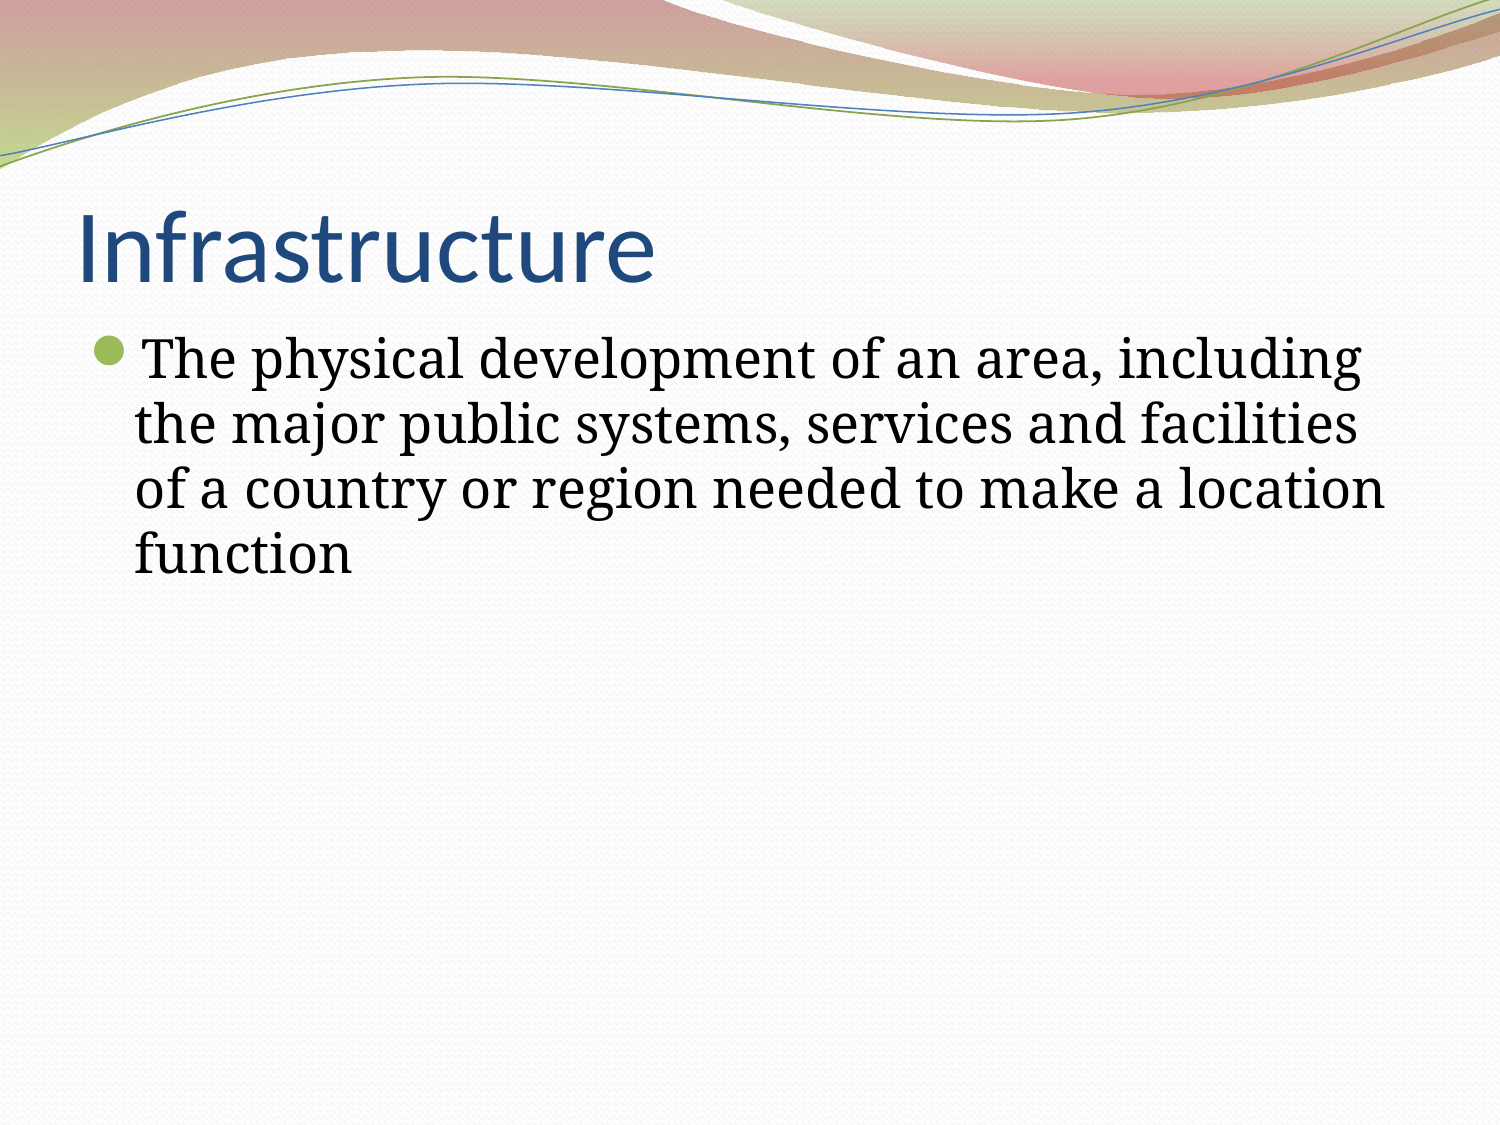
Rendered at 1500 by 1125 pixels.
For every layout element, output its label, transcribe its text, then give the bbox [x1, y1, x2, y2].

title Infrastructure [75, 115, 1425, 303]
list The physical development of an area, including the major public systems, services and facilities of a country or region needed to make a location function [75, 317, 1425, 1038]
